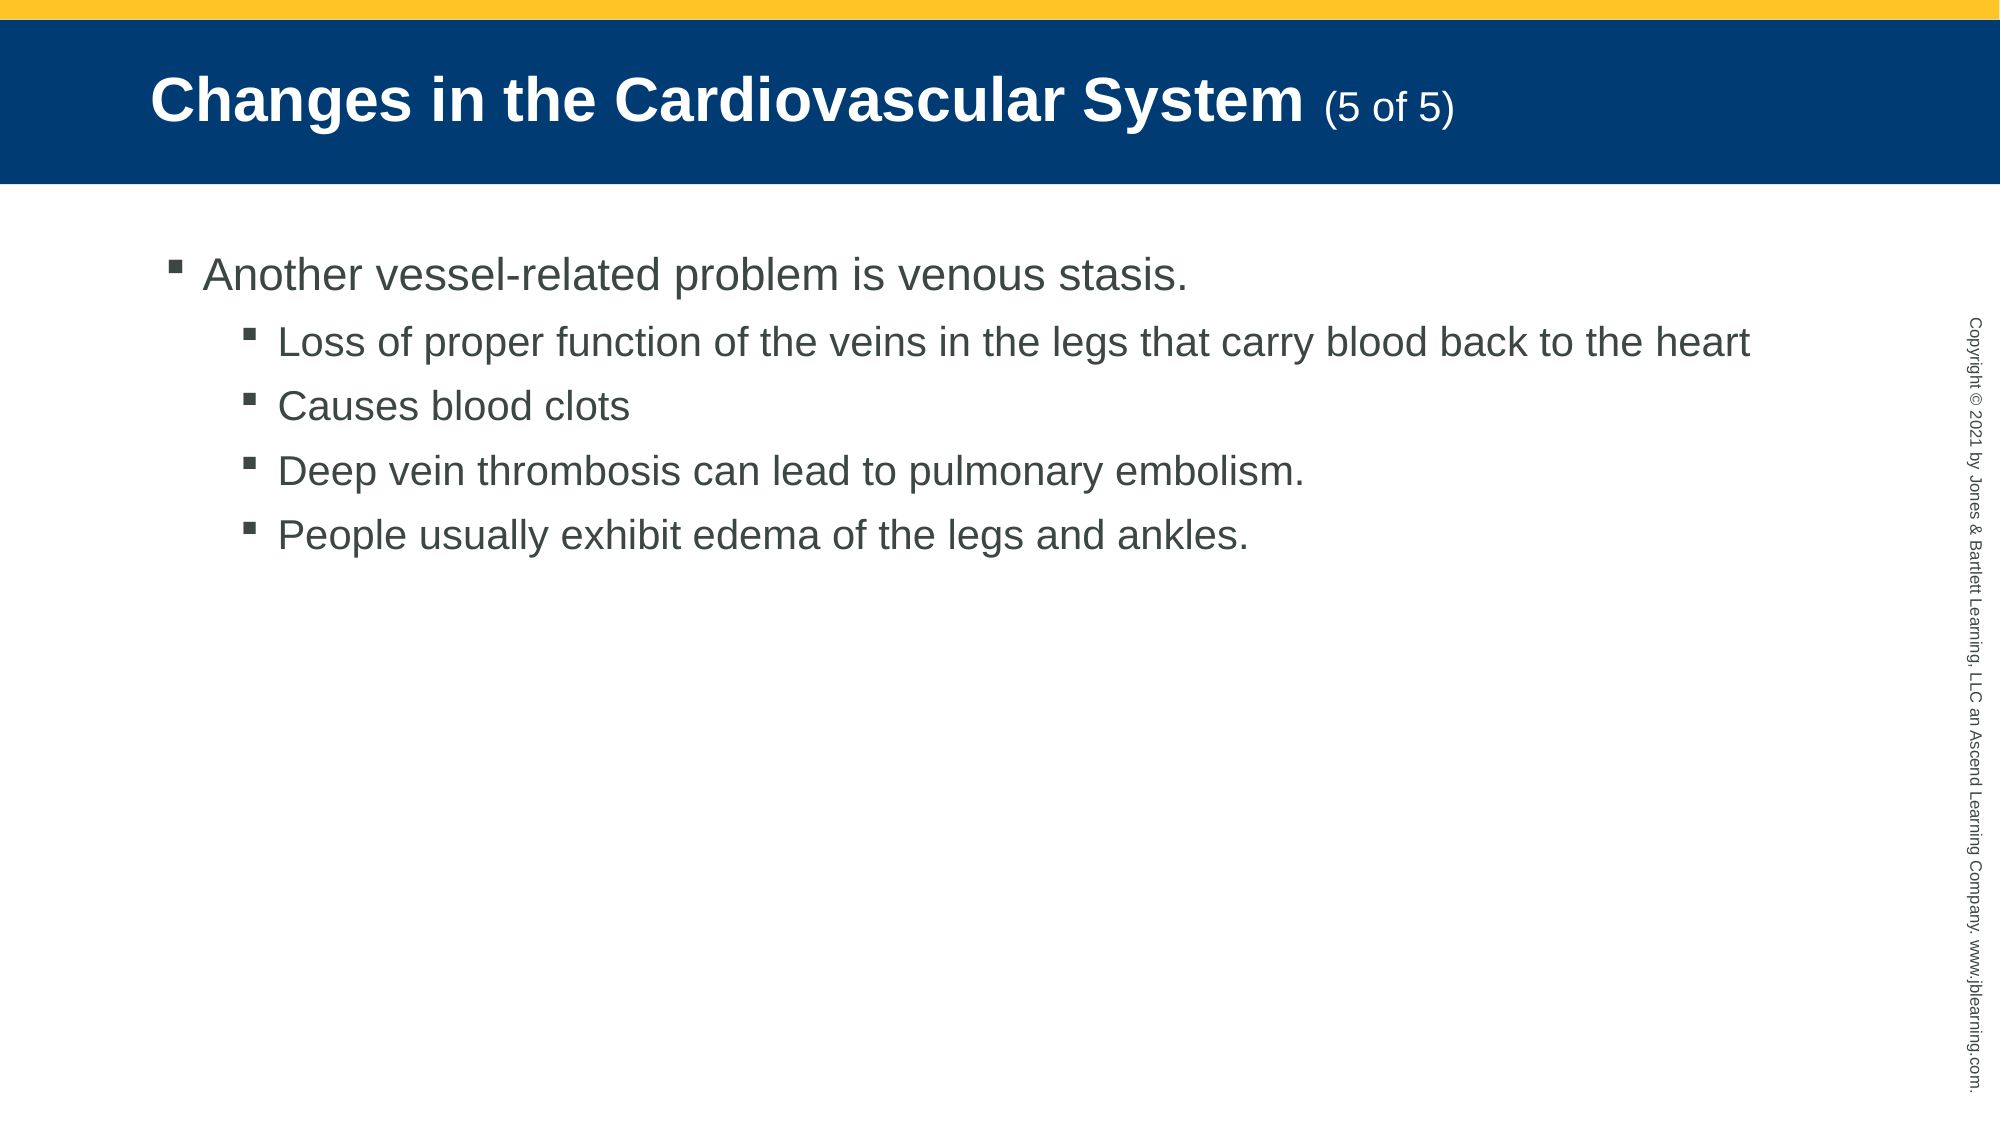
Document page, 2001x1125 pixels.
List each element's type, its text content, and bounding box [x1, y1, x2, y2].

list Another vessel-related problem is venous stasis. Loss of proper function of the veins in the legs that carry blood back to the heart Causes blood clots Deep vein thrombosis can lead to pulmonary embolism. People usually exhibit edema of the legs and ankles. [150, 237, 1850, 1063]
title Changes in the Cardiovascular System (5 of 5) [0, 19, 2000, 185]
